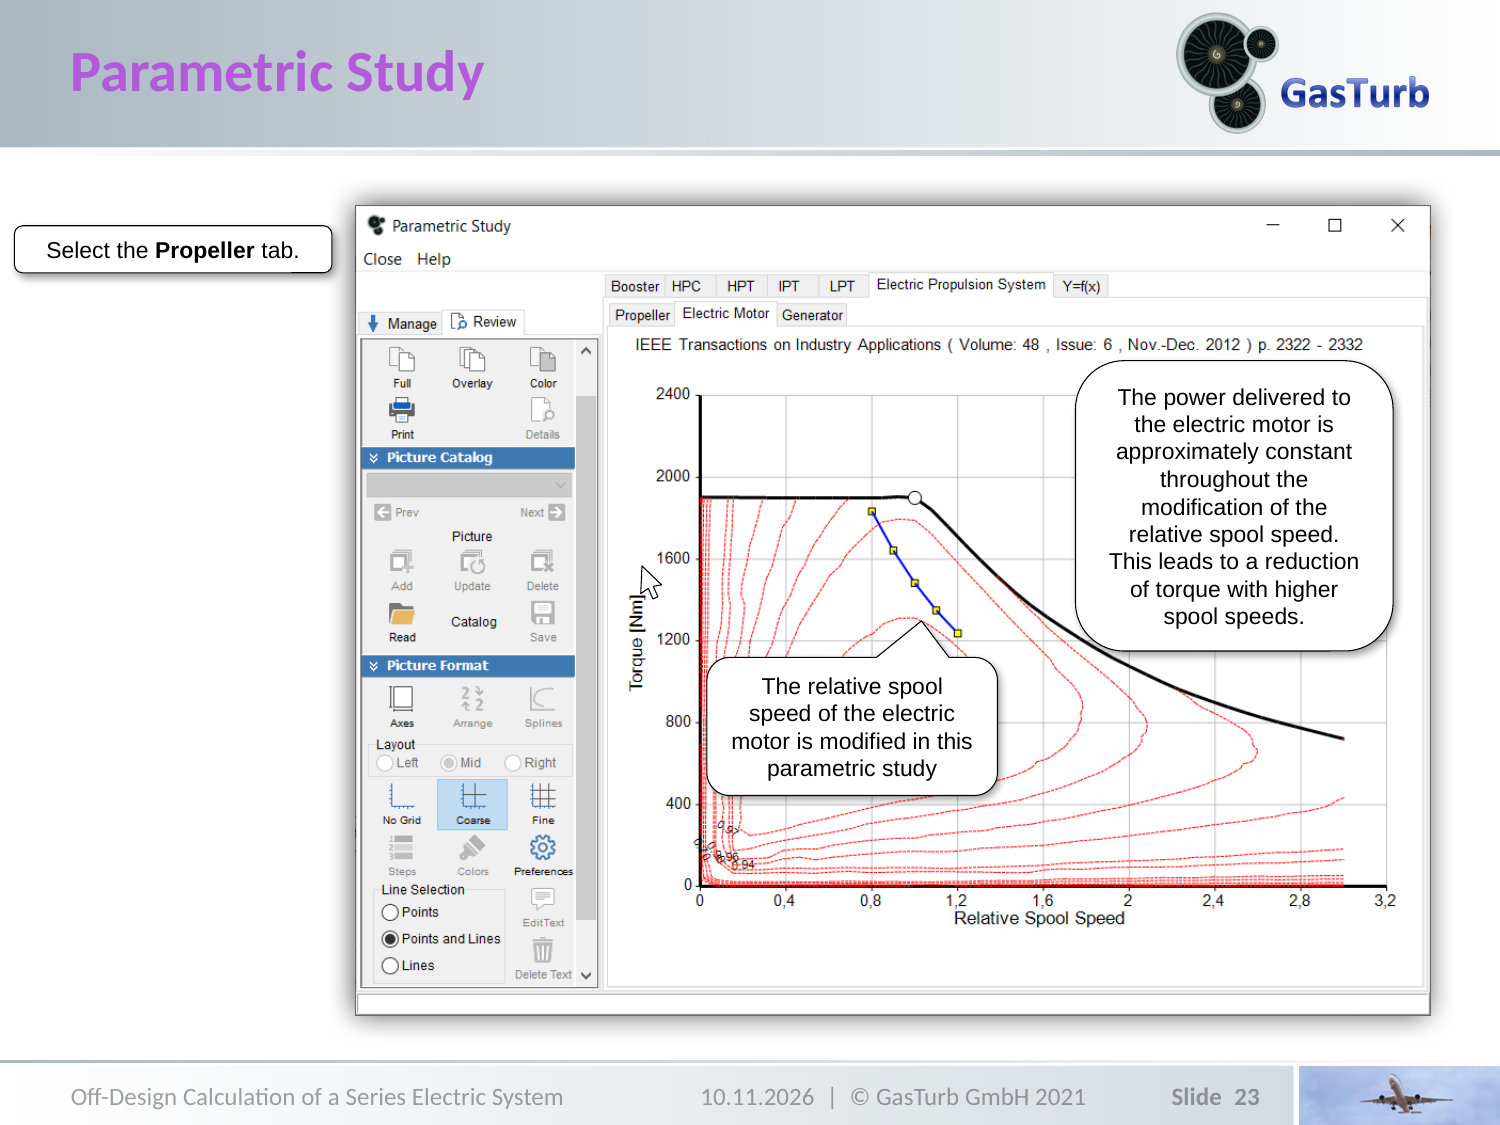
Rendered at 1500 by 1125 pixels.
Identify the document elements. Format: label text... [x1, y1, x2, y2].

title Parametric Study [70, 0, 1164, 148]
picture [0, 1060, 1500, 1125]
slide_number 23 [1234, 1065, 1294, 1125]
picture [355, 205, 1431, 1016]
picture [0, 0, 1500, 156]
footer Off-Design Calculation of a Series Electric System [0, 1065, 665, 1125]
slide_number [665, 1065, 827, 1125]
text_box Select the Propeller tab. [14, 225, 332, 273]
